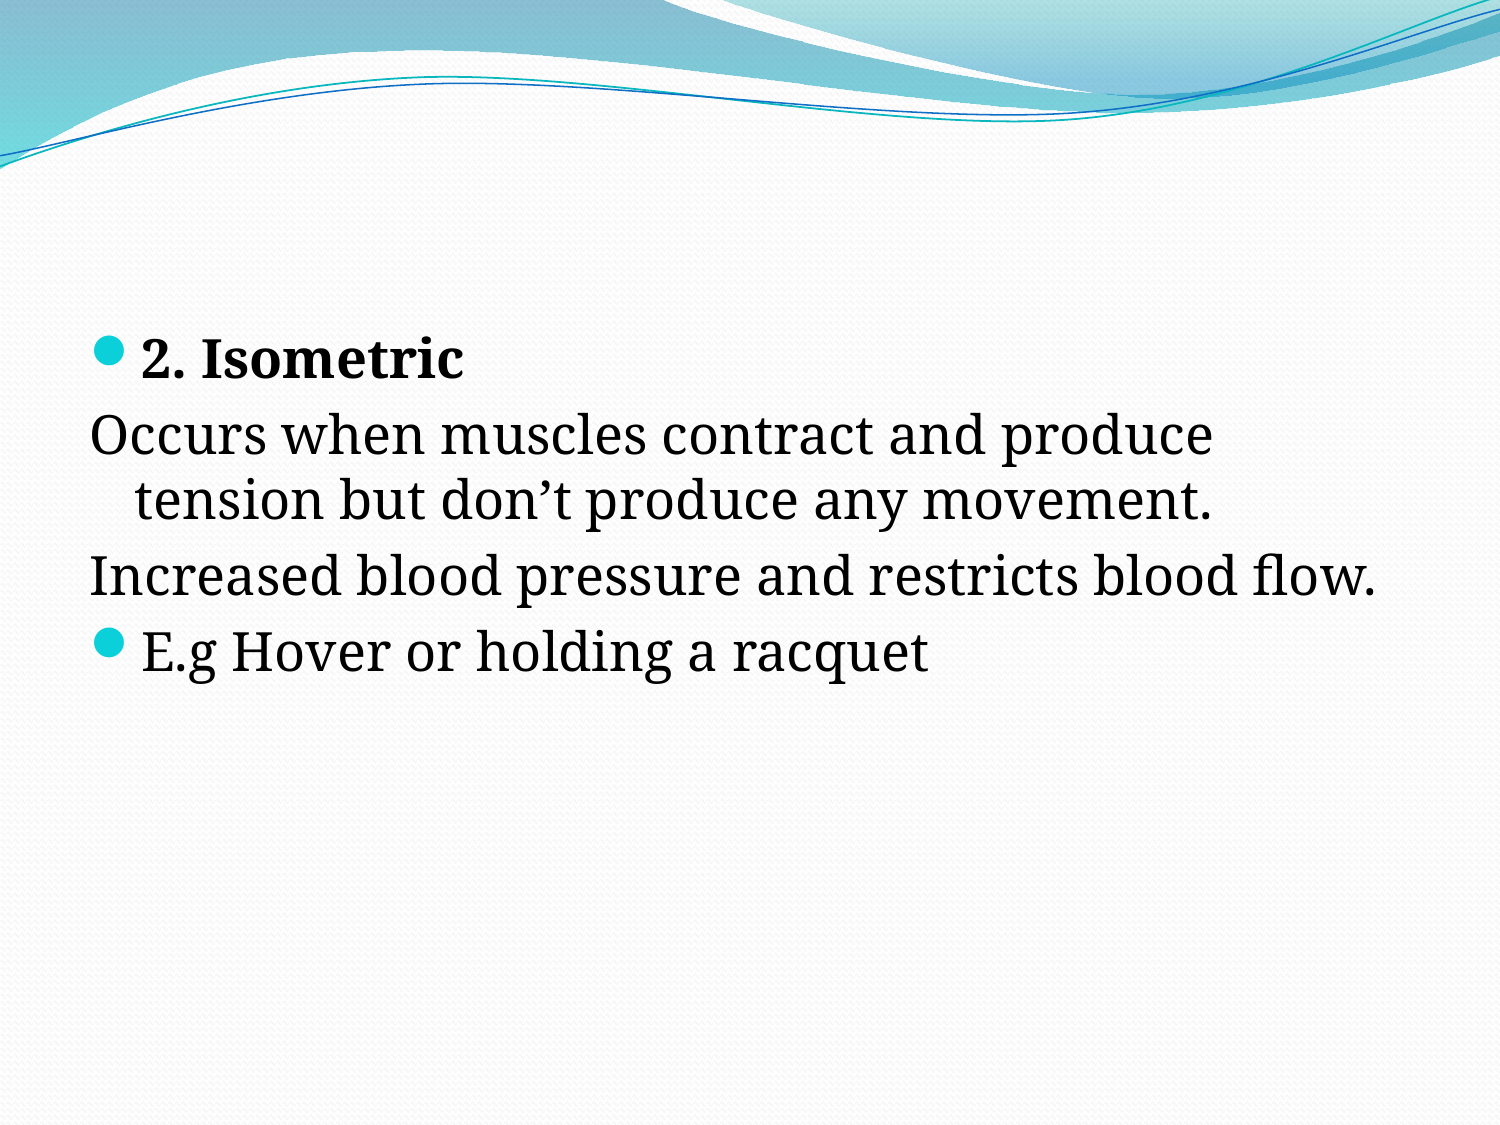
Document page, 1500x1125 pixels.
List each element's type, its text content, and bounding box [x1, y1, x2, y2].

list 2. Isometric Occurs when muscles contract and produce tension but don’t produce any movement. Increased blood pressure and restricts blood flow. E.g Hover or holding a racquet [75, 317, 1425, 1038]
